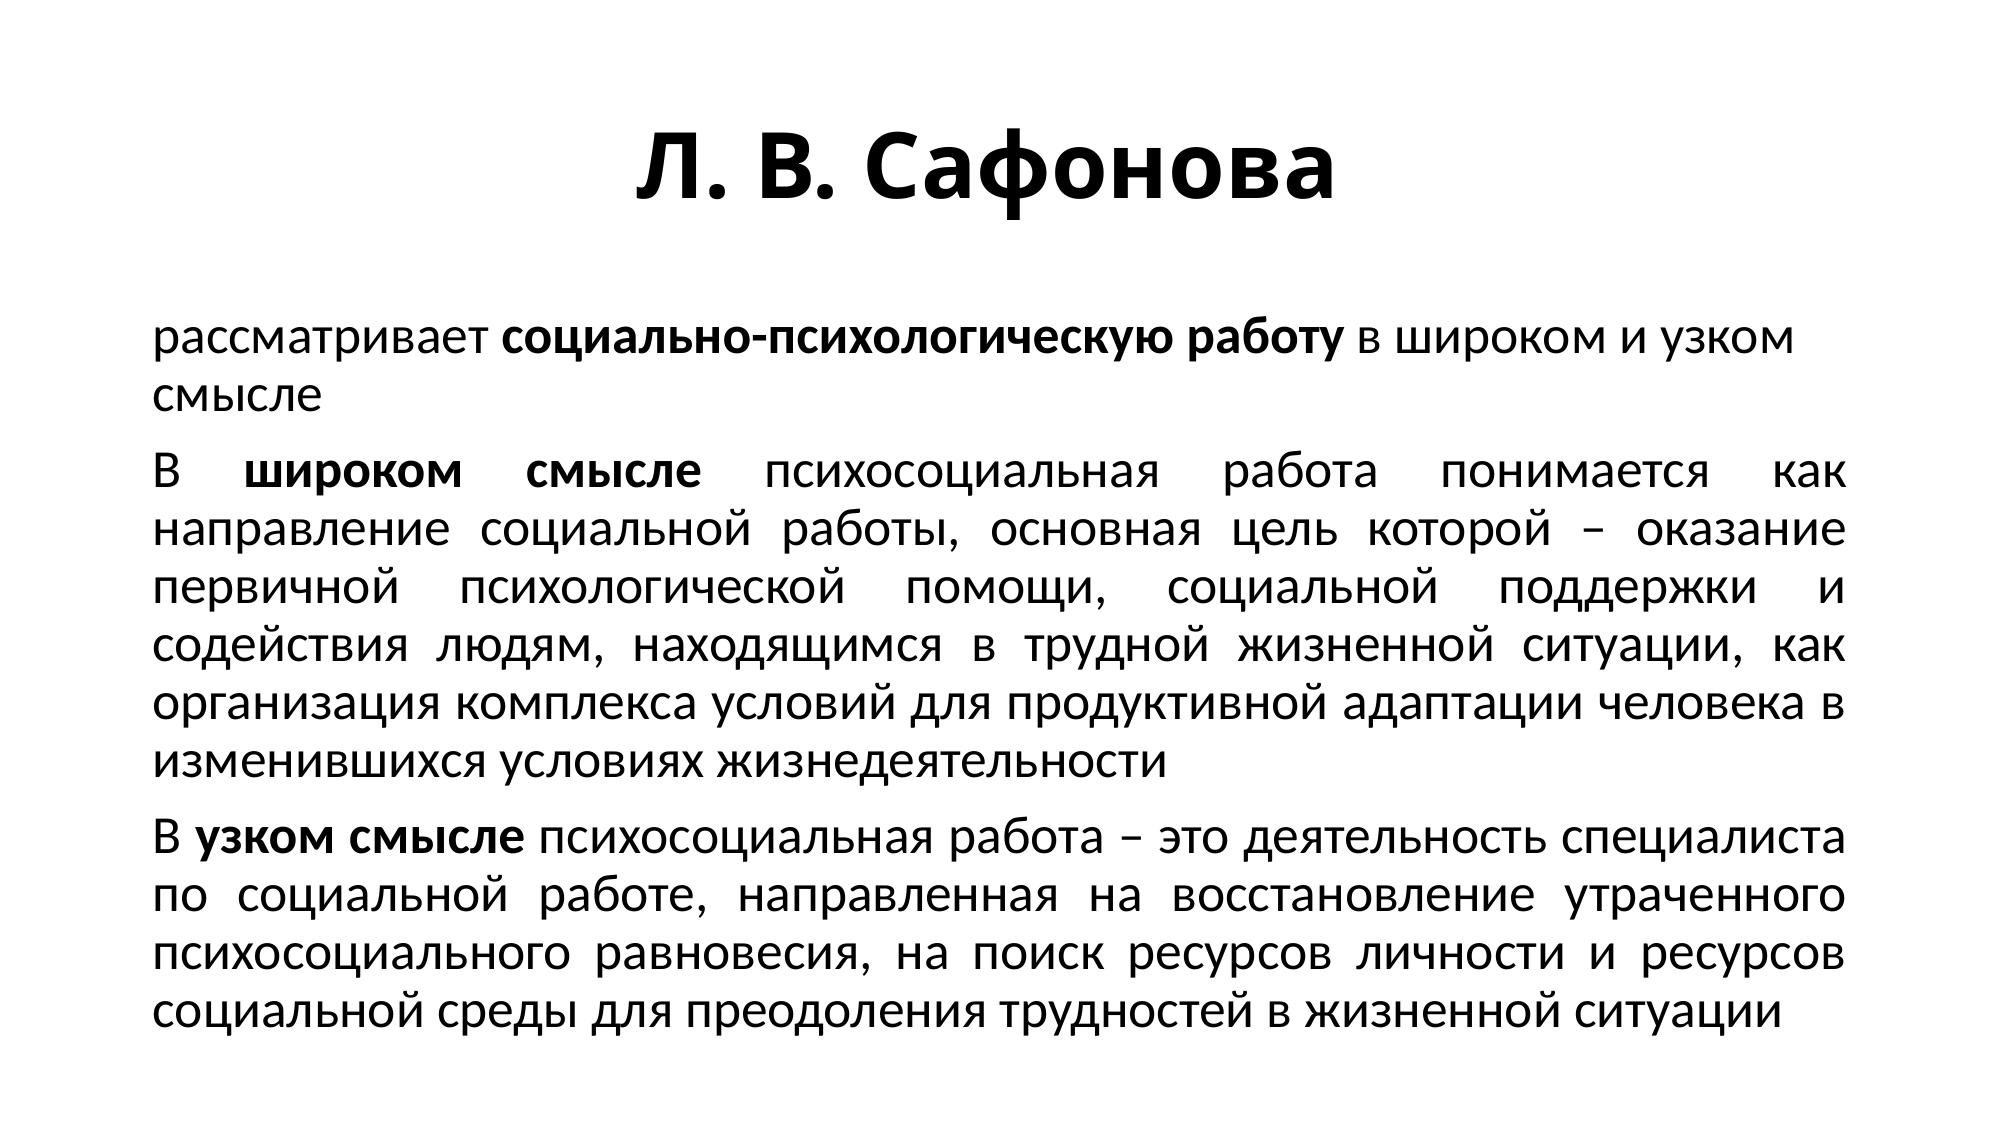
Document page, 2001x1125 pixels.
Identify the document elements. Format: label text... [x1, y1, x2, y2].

title Л. В. Сафонова [137, 59, 1863, 278]
list рассматривает социально-психологическую работу в широком и узком смысле В широком смысле психосоциальная работа понимается как направление социальной работы, основная цель которой – оказание первичной психологической помощи, социальной поддержки и содействия людям, находящимся в трудной жизненной ситуации, как организация комплекса условий для продуктивной адаптации человека в изменившихся условиях жизнедеятельности В узком смысле психосоциальная работа – это деятельность специалиста по социальной работе, направленная на восстановление утраченного психосоциального равновесия, на поиск ресурсов личности и ресурсов социальной среды для преодоления трудностей в жизненной ситуации [137, 299, 1863, 1073]
